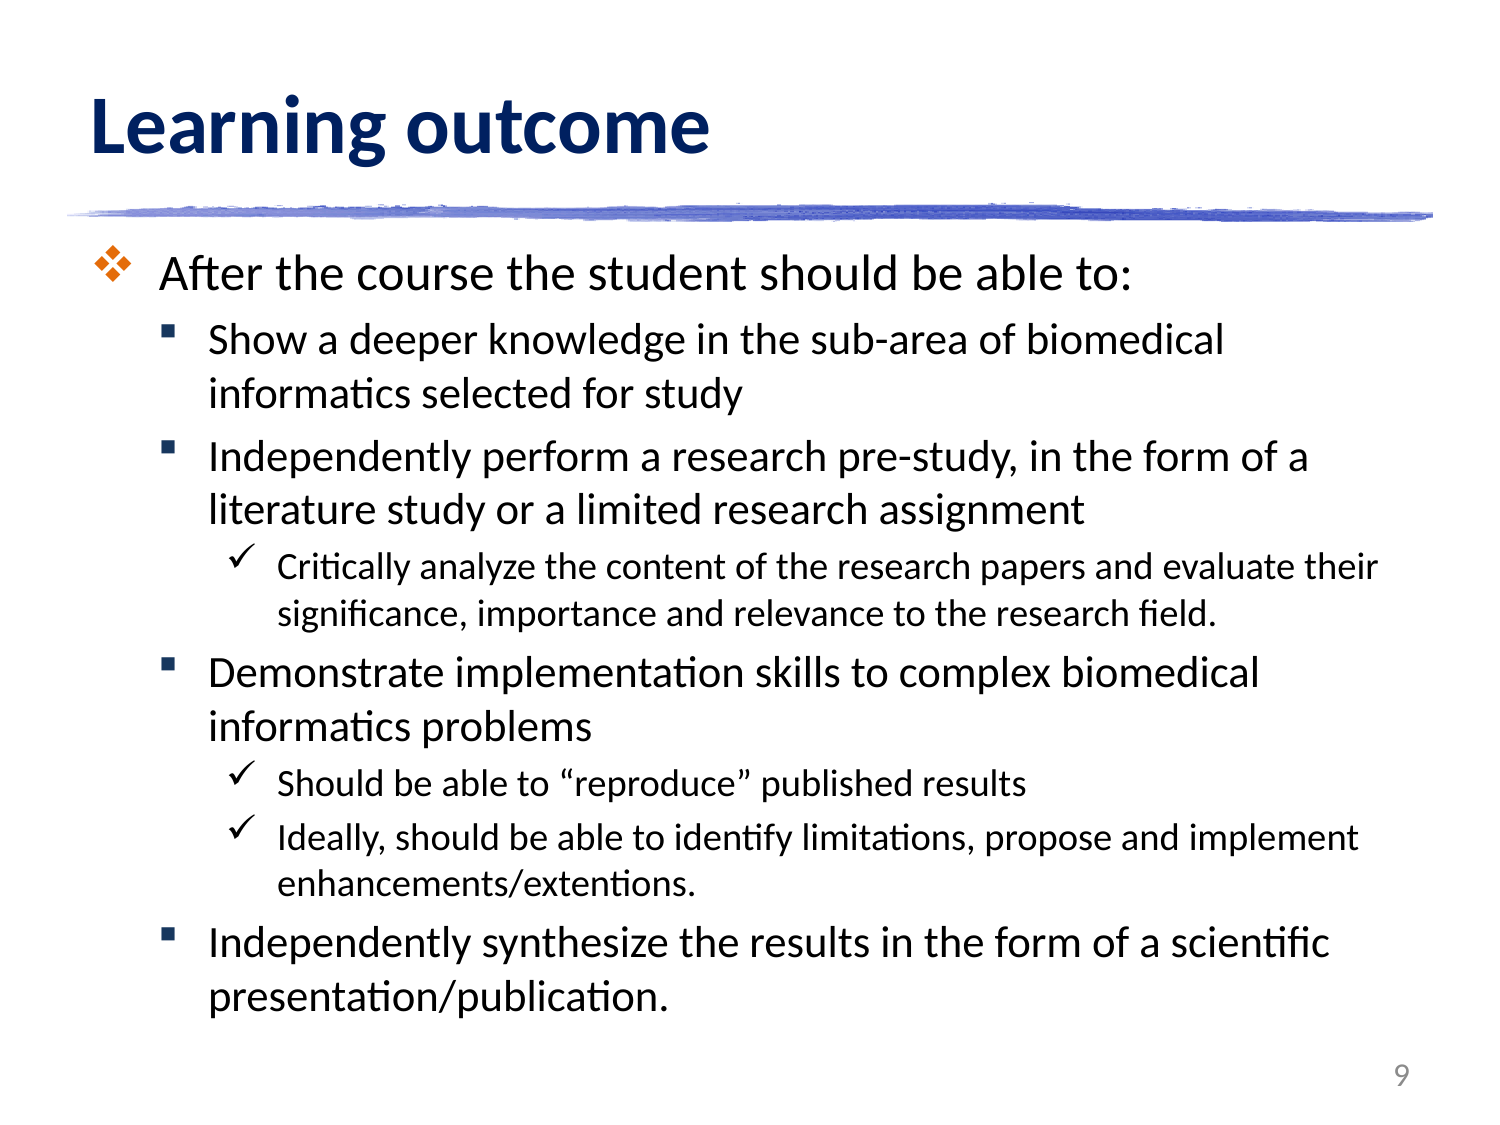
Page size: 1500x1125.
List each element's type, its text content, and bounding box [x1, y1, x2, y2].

picture [55, 202, 1444, 226]
slide_number 9 [1074, 1042, 1425, 1103]
list After the course the student should be able to: Show a deeper knowledge in the sub-area of biomedical informatics selected for study Independently perform a research pre-study, in the form of a literature study or a limited research assignment Critically analyze the content of the research papers and evaluate their significance, importance and relevance to the research field. Demonstrate implementation skills to complex biomedical informatics problems Should be able to “reproduce” published results Ideally, should be able to identify limitations, propose and implement enhancements/extentions. Independently synthesize the results in the form of a scientific presentation/publication. [75, 231, 1425, 1035]
title Learning outcome [75, 45, 1424, 197]
